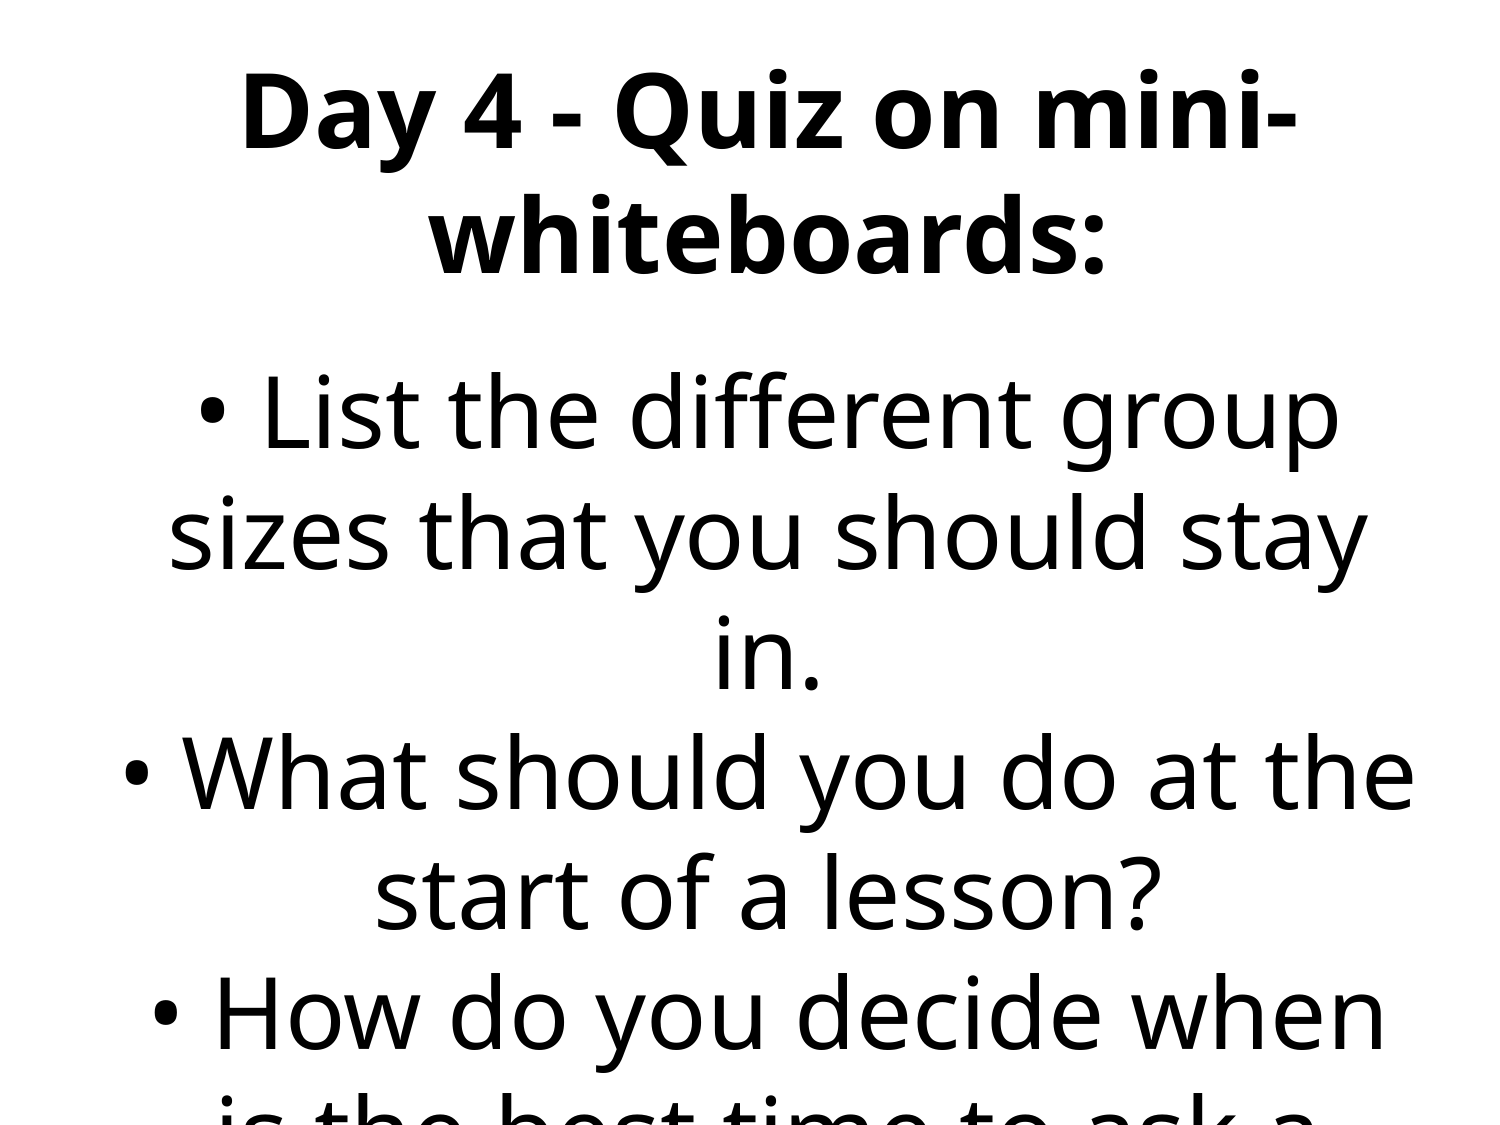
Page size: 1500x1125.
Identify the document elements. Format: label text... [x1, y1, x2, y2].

text_box Day 4 - Quiz on mini-whiteboards: • List the different group sizes that you should stay in. • What should you do at the start of a lesson? • How do you decide when is the best time to ask a question? [99, 37, 1438, 1125]
